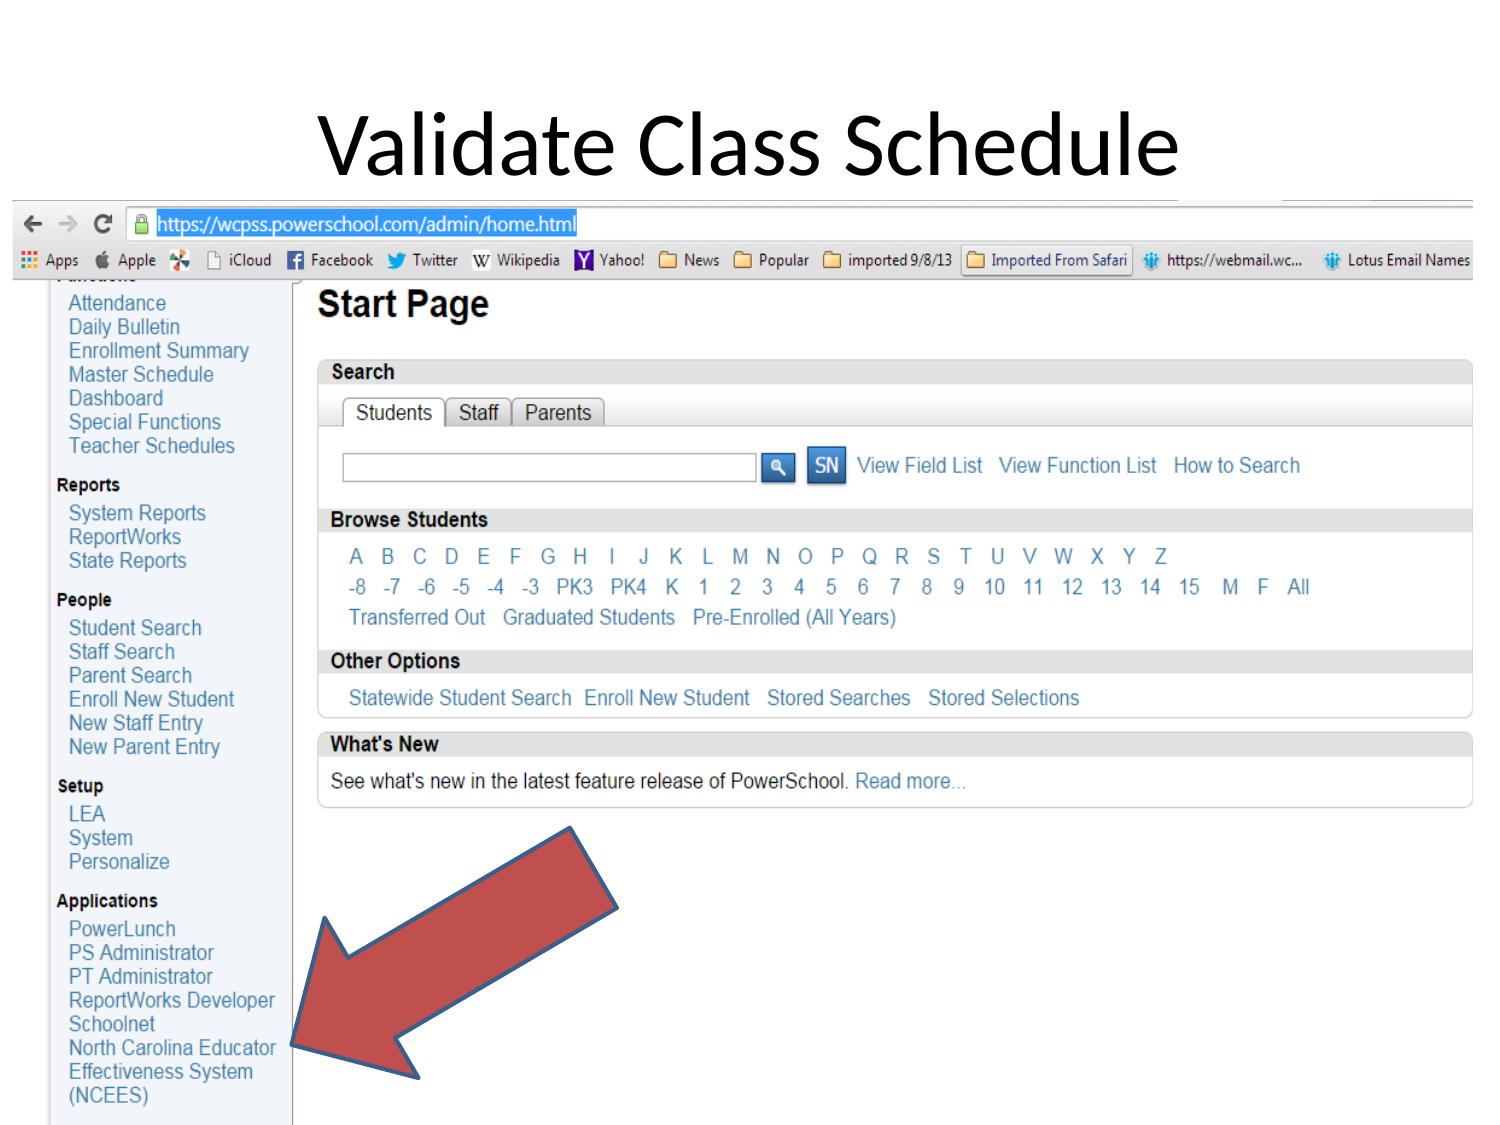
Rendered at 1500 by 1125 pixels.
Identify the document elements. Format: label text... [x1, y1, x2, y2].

picture [12, 199, 1474, 1125]
title Validate Class Schedule [75, 45, 1425, 199]
